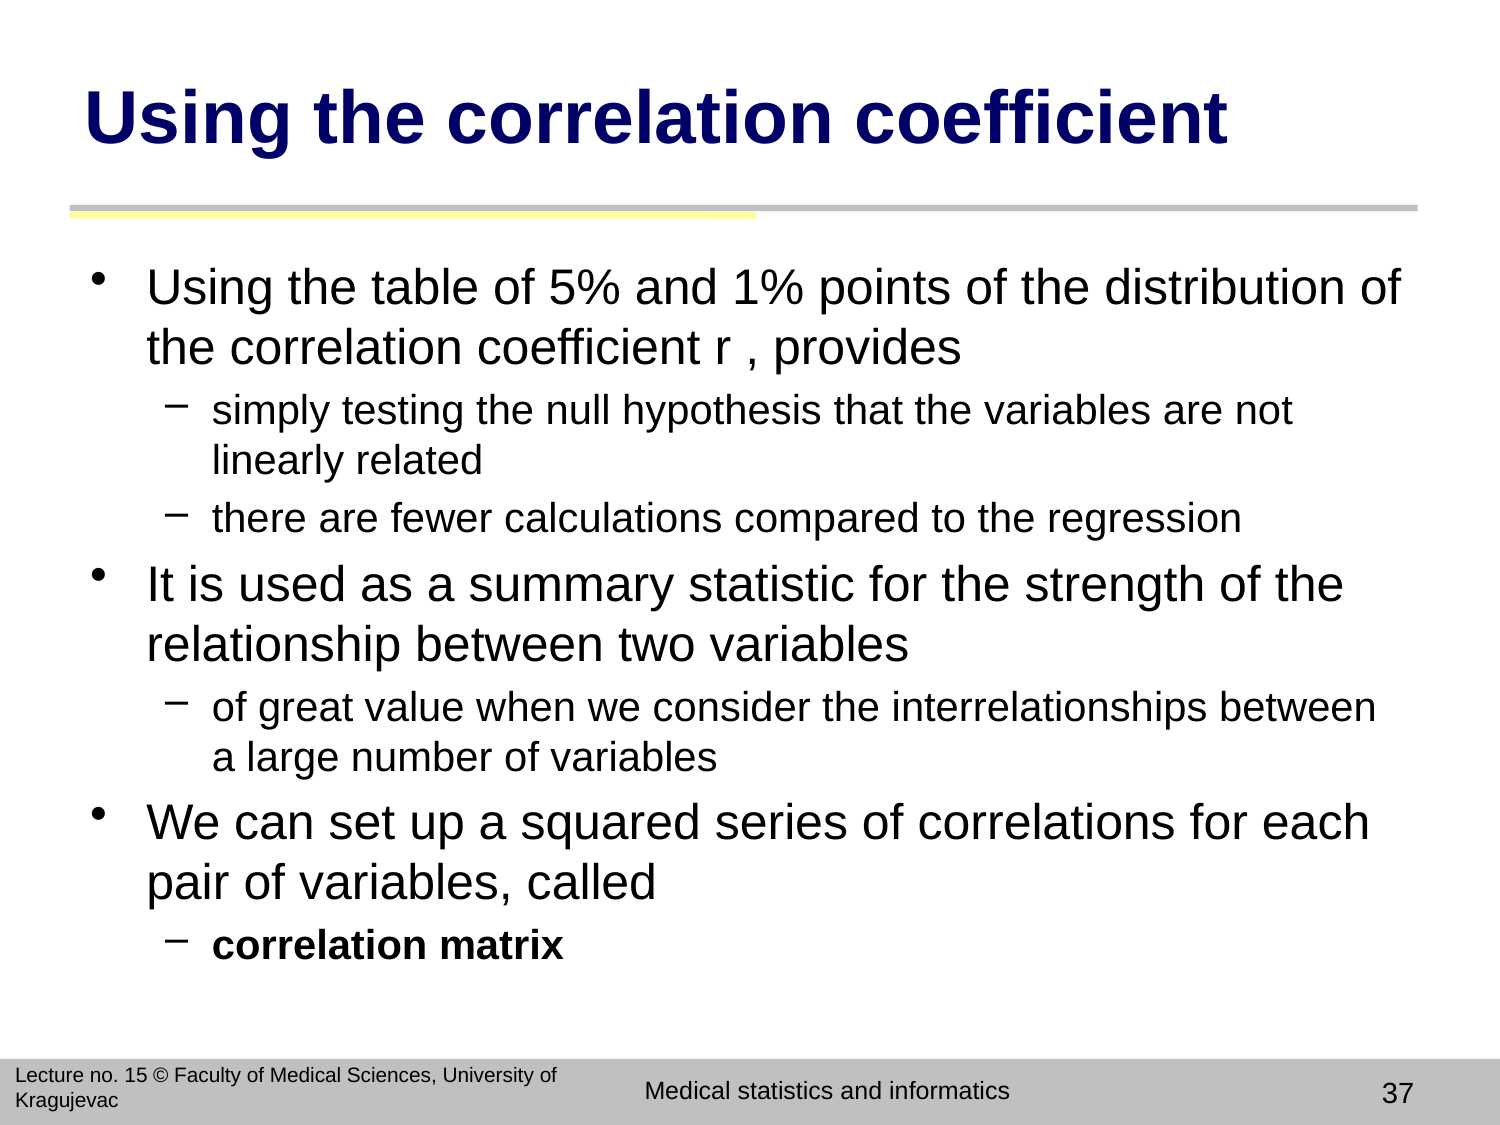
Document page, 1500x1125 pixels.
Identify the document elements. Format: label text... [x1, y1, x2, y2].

title Using the correlation coefficient [69, 19, 1426, 208]
footer Medical statistics and informatics [512, 1066, 1144, 1125]
slide_number 37 [1164, 1066, 1430, 1125]
slide_number Lecture no. 15 © Faculty of Medical Sciences, University of Kragujevac [0, 1053, 616, 1108]
list Using the table of 5% and 1% points of the distribution of the correlation coefficient r , provides simply testing the null hypothesis that the variables are not linearly related there are fewer calculations compared to the regression It is used as a summary statistic for the strength of the relationship between two variables of great value when we consider the interrelationships between a large number of variables We can set up a squared series of correlations for each pair of variables, called correlation matrix [74, 246, 1426, 1023]
